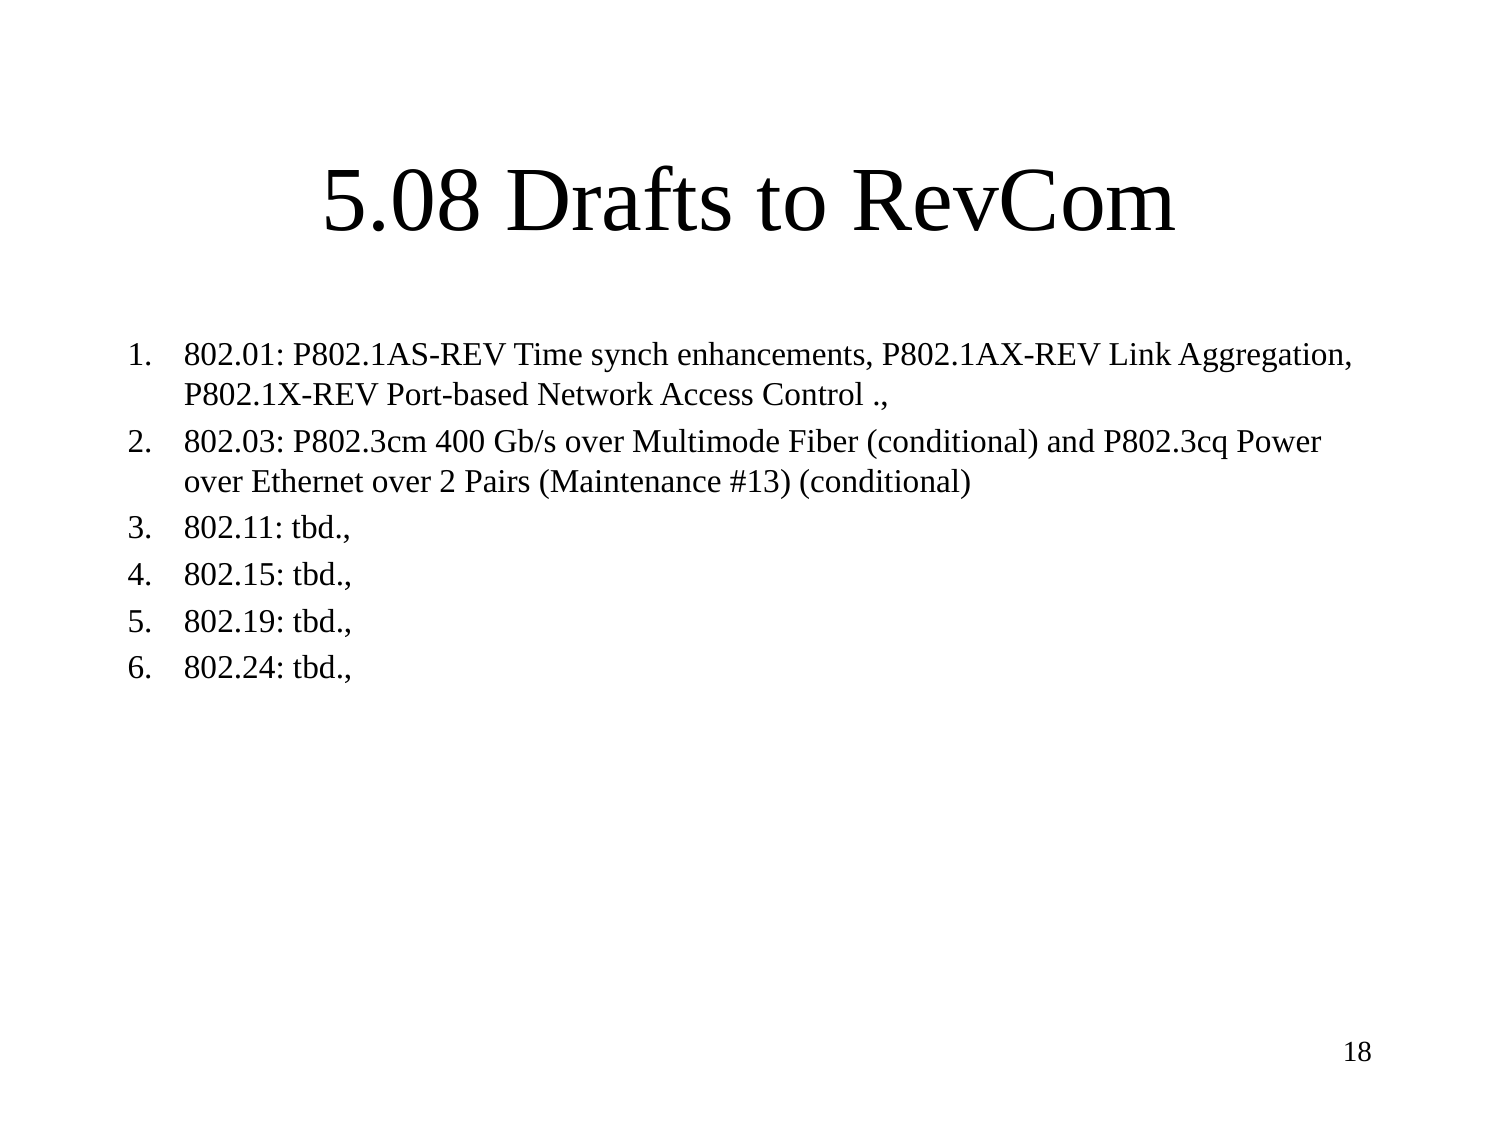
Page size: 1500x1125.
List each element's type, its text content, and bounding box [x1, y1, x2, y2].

title 5.08 Drafts to RevCom [112, 99, 1388, 288]
list 802.01: P802.1AS-REV Time synch enhancements, P802.1AX-REV Link Aggregation, P802.1X-REV Port-based Network Access Control ., 802.03: P802.3cm 400 Gb/s over Multimode Fiber (conditional) and P802.3cq Power over Ethernet over 2 Pairs (Maintenance #13) (conditional) 802.11: tbd., 802.15: tbd., 802.19: tbd., 802.24: tbd., [112, 324, 1388, 1001]
slide_number 18 [1074, 1024, 1388, 1101]
